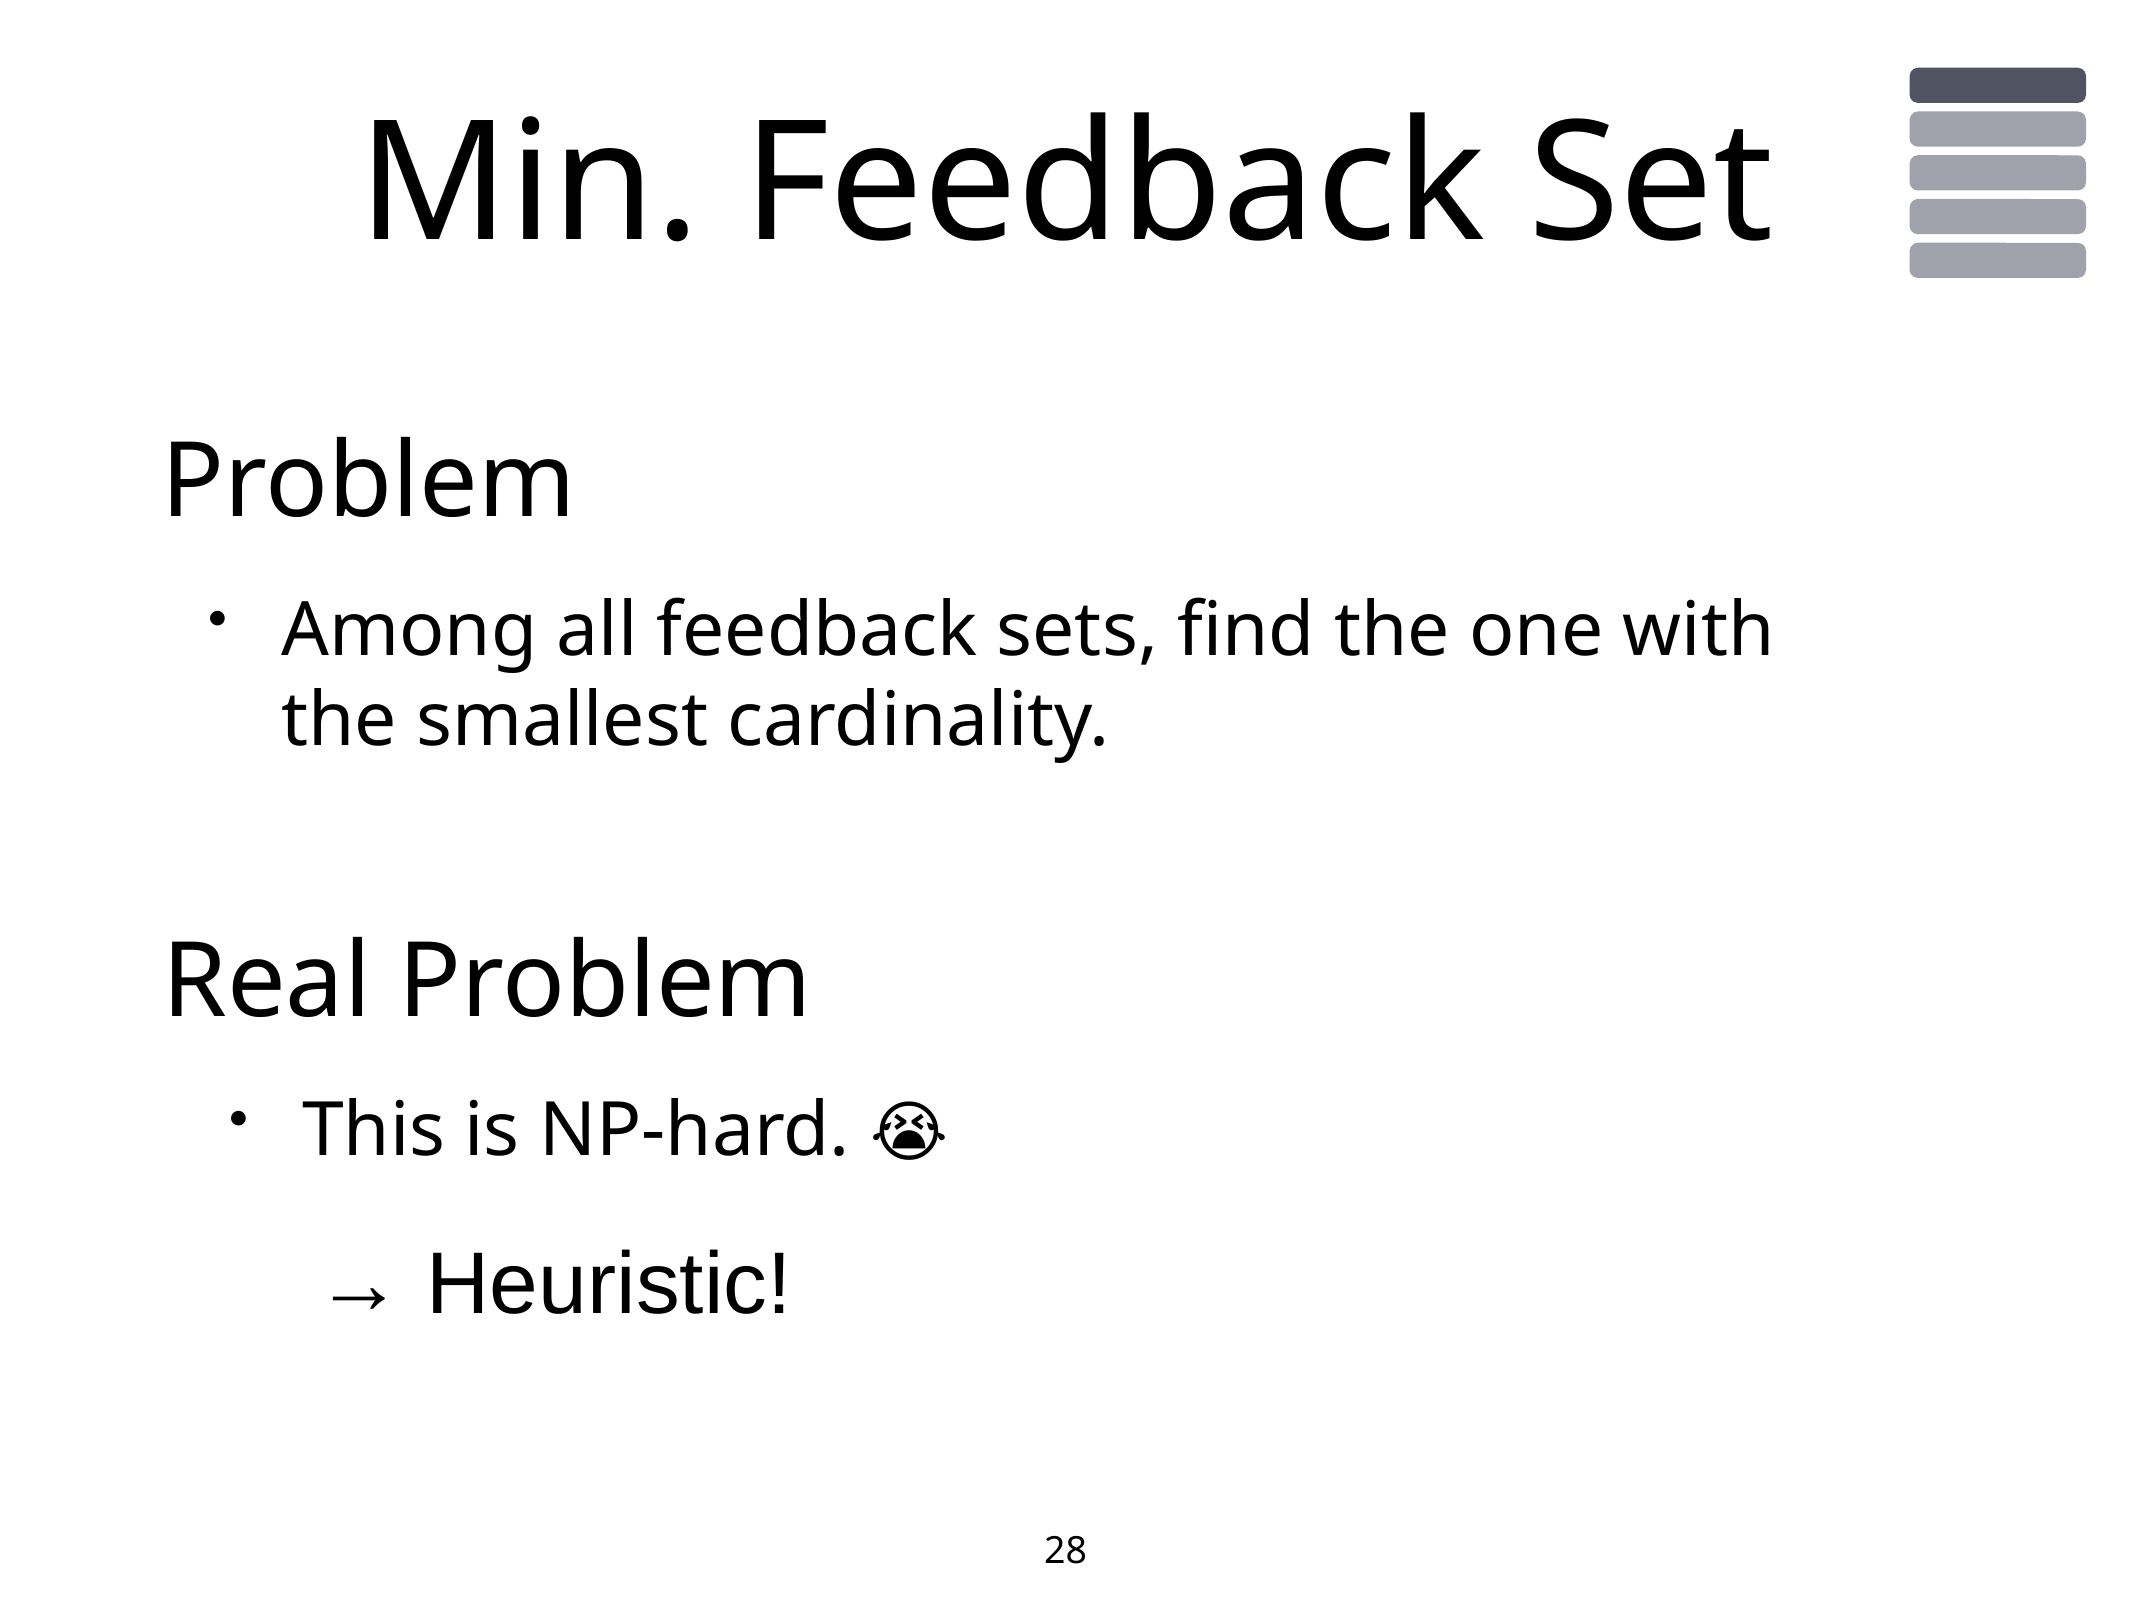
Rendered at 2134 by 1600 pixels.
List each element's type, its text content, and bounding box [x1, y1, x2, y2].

text_box → Heuristic! [306, 1217, 801, 1340]
title Min. Feedback Set [155, 0, 1978, 351]
slide_number 28 [1034, 1517, 1097, 1581]
text_box Real Problem [153, 904, 821, 1046]
text_box Problem [153, 404, 585, 546]
text_box This is NP-hard. 😭 [220, 1071, 957, 1179]
text_box Among all feedback sets, find the one with the smallest cardinality. [199, 571, 1784, 769]
